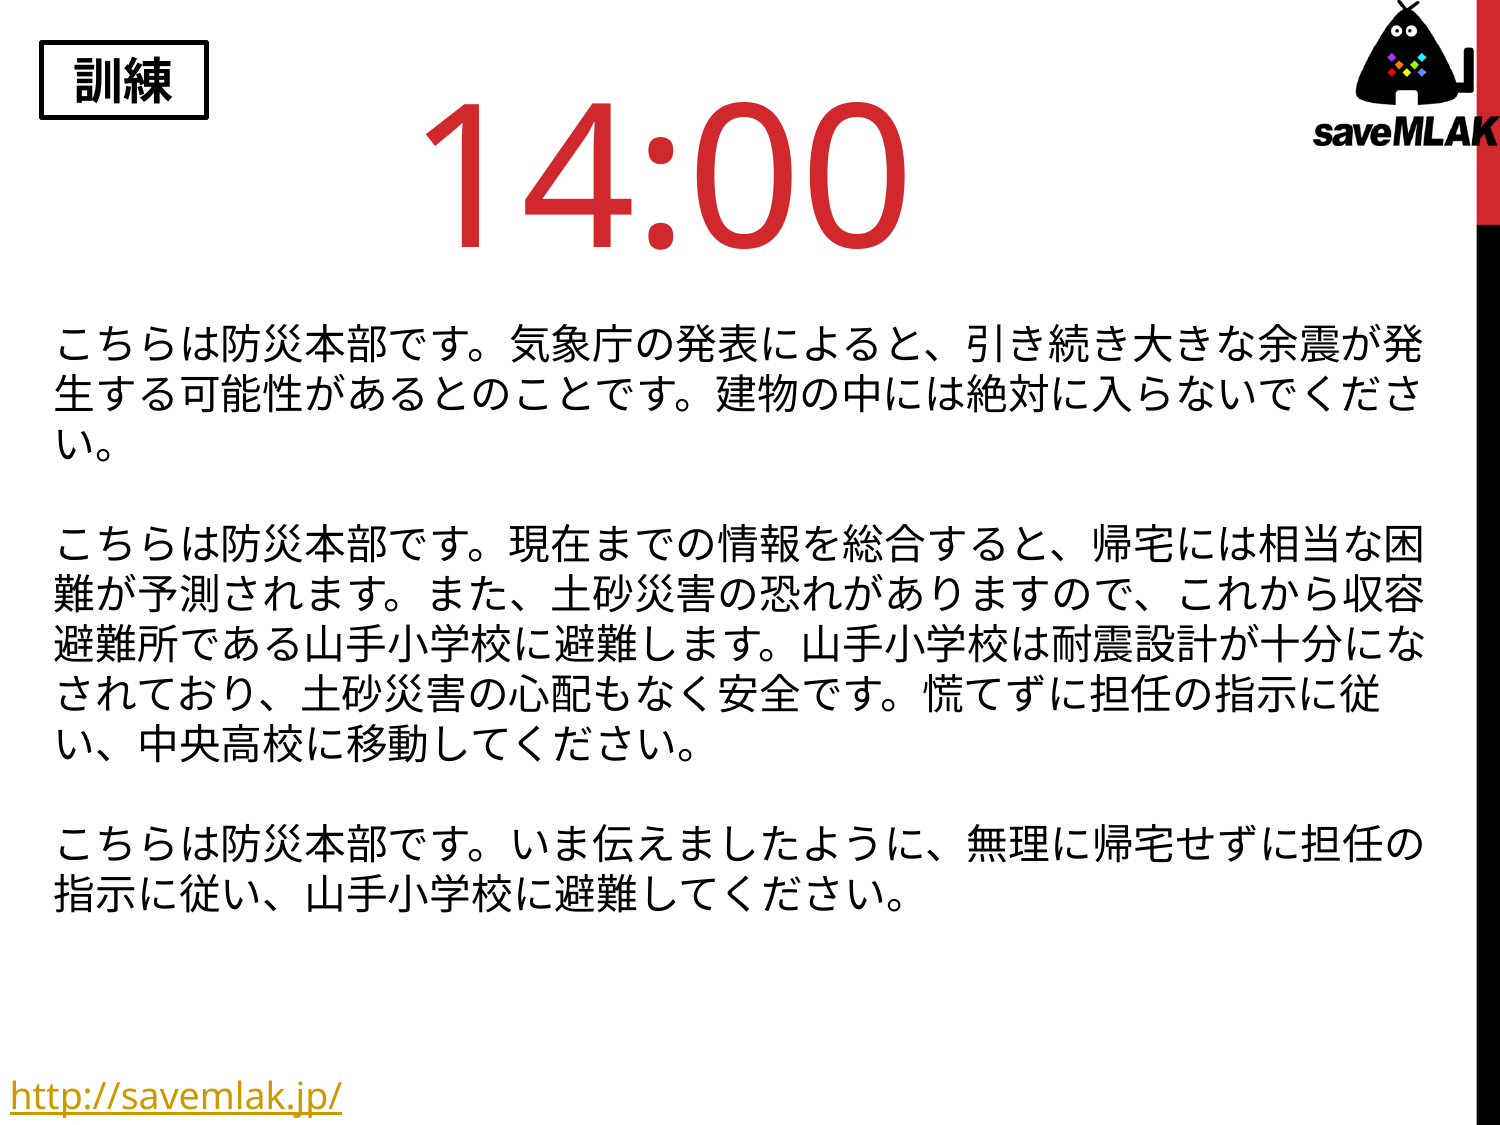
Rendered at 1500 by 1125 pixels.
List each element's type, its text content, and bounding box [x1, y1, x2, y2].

text_box http://savemlak.jp/ [0, 1064, 358, 1125]
picture [1313, 0, 1500, 146]
text_box こちらは防災本部です。気象庁の発表によると、引き続き大きな余震が発生する可能性があるとのことです。建物の中には絶対に入らないでください。 こちらは防災本部です。現在までの情報を総合すると、帰宅には相当な困難が予測されます。また、土砂災害の恐れがありますので、これから収容避難所である山手小学校に避難します。山手小学校は耐震設計が十分になされており、土砂災害の心配もなく安全です。慌てずに担任の指示に従い、中央高校に移動してください。 こちらは防災本部です。いま伝えましたように、無理に帰宅せずに担任の指示に従い、山手小学校に避難してください。 [28, 310, 1453, 926]
text_box 訓練 [41, 42, 207, 118]
text_box 14:00 [42, 40, 1281, 114]
